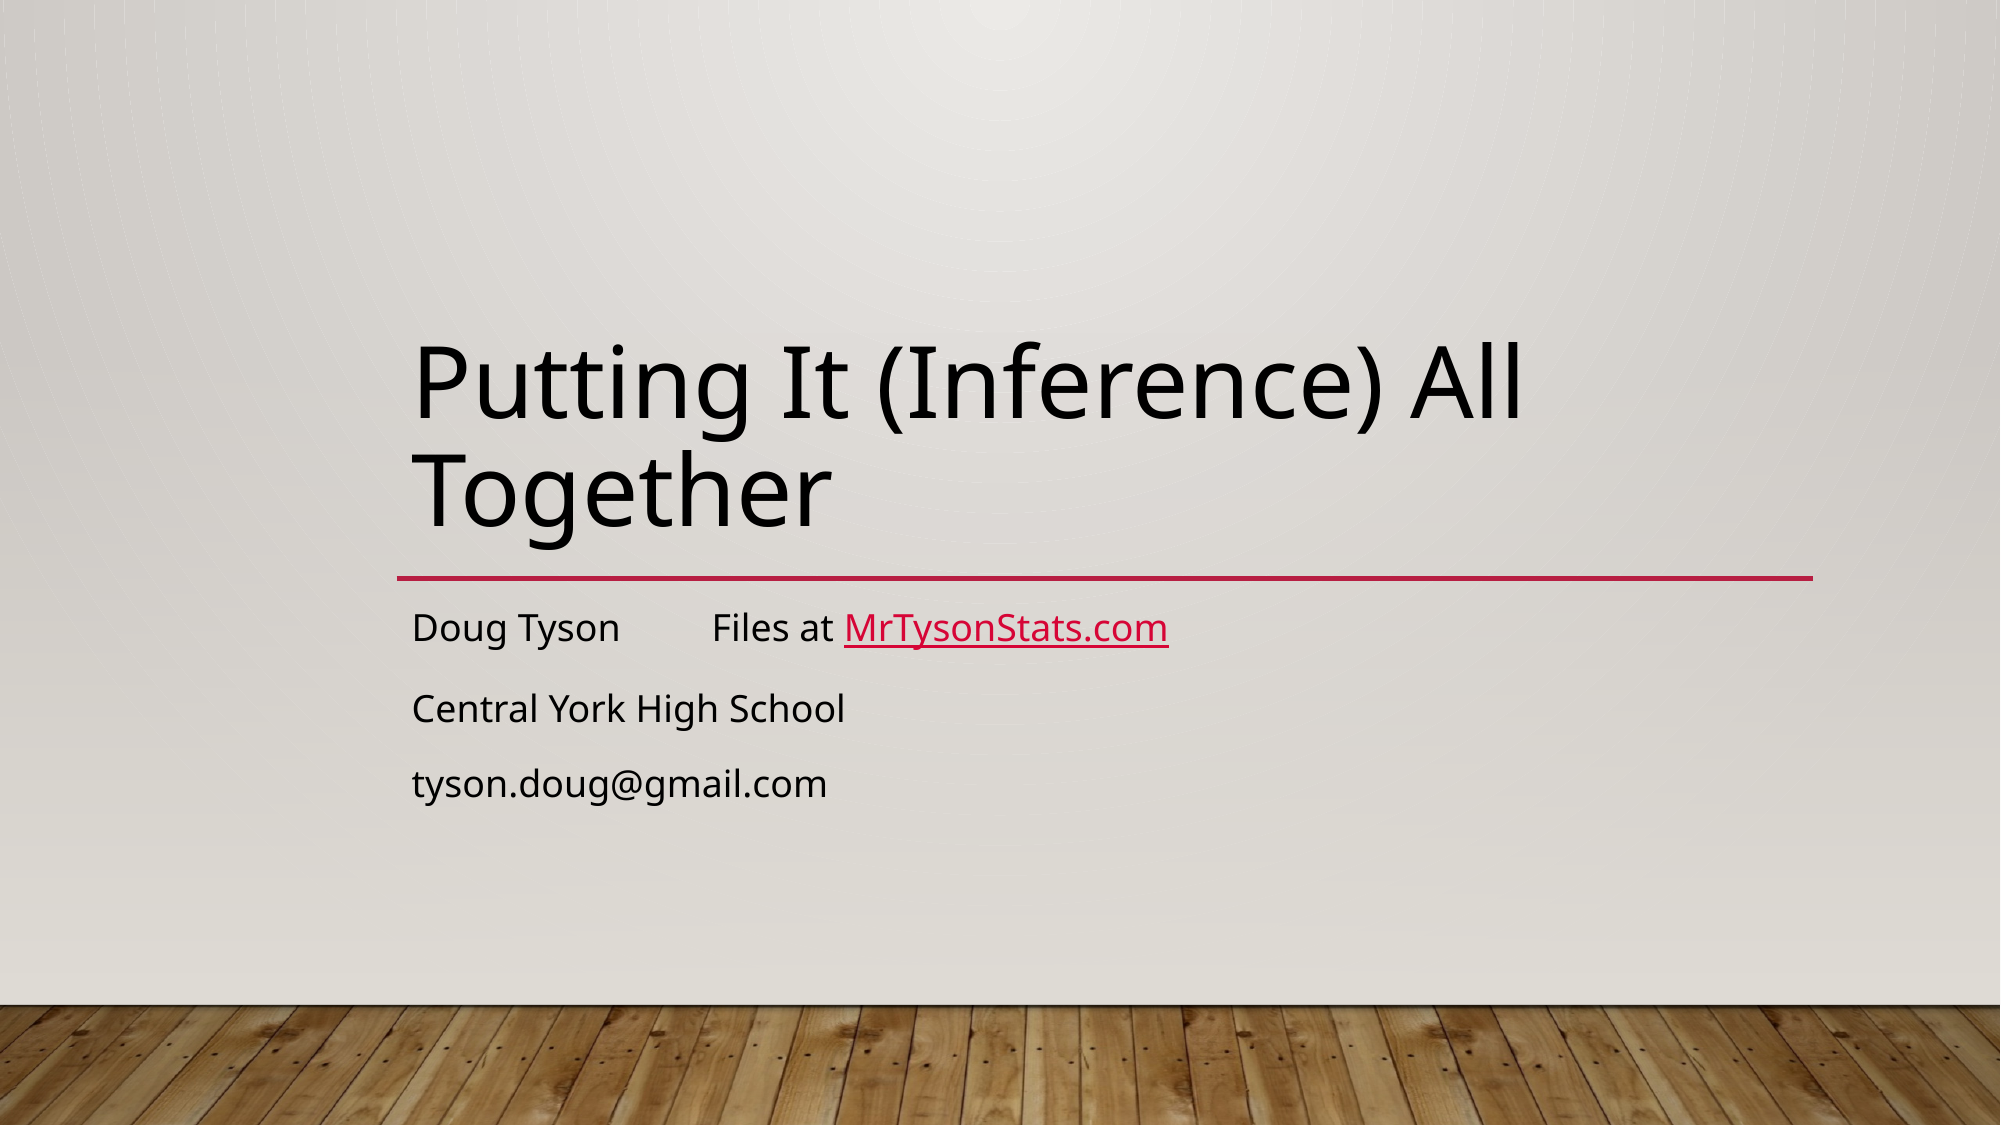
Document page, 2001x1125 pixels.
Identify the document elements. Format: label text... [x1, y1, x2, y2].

subtitle Doug Tyson Files at MrTysonStats.com Central York High School tyson.doug@gmail.com [396, 579, 1814, 852]
picture [0, 1005, 2000, 1125]
title Putting It (Inference) All Together [396, 131, 1814, 549]
